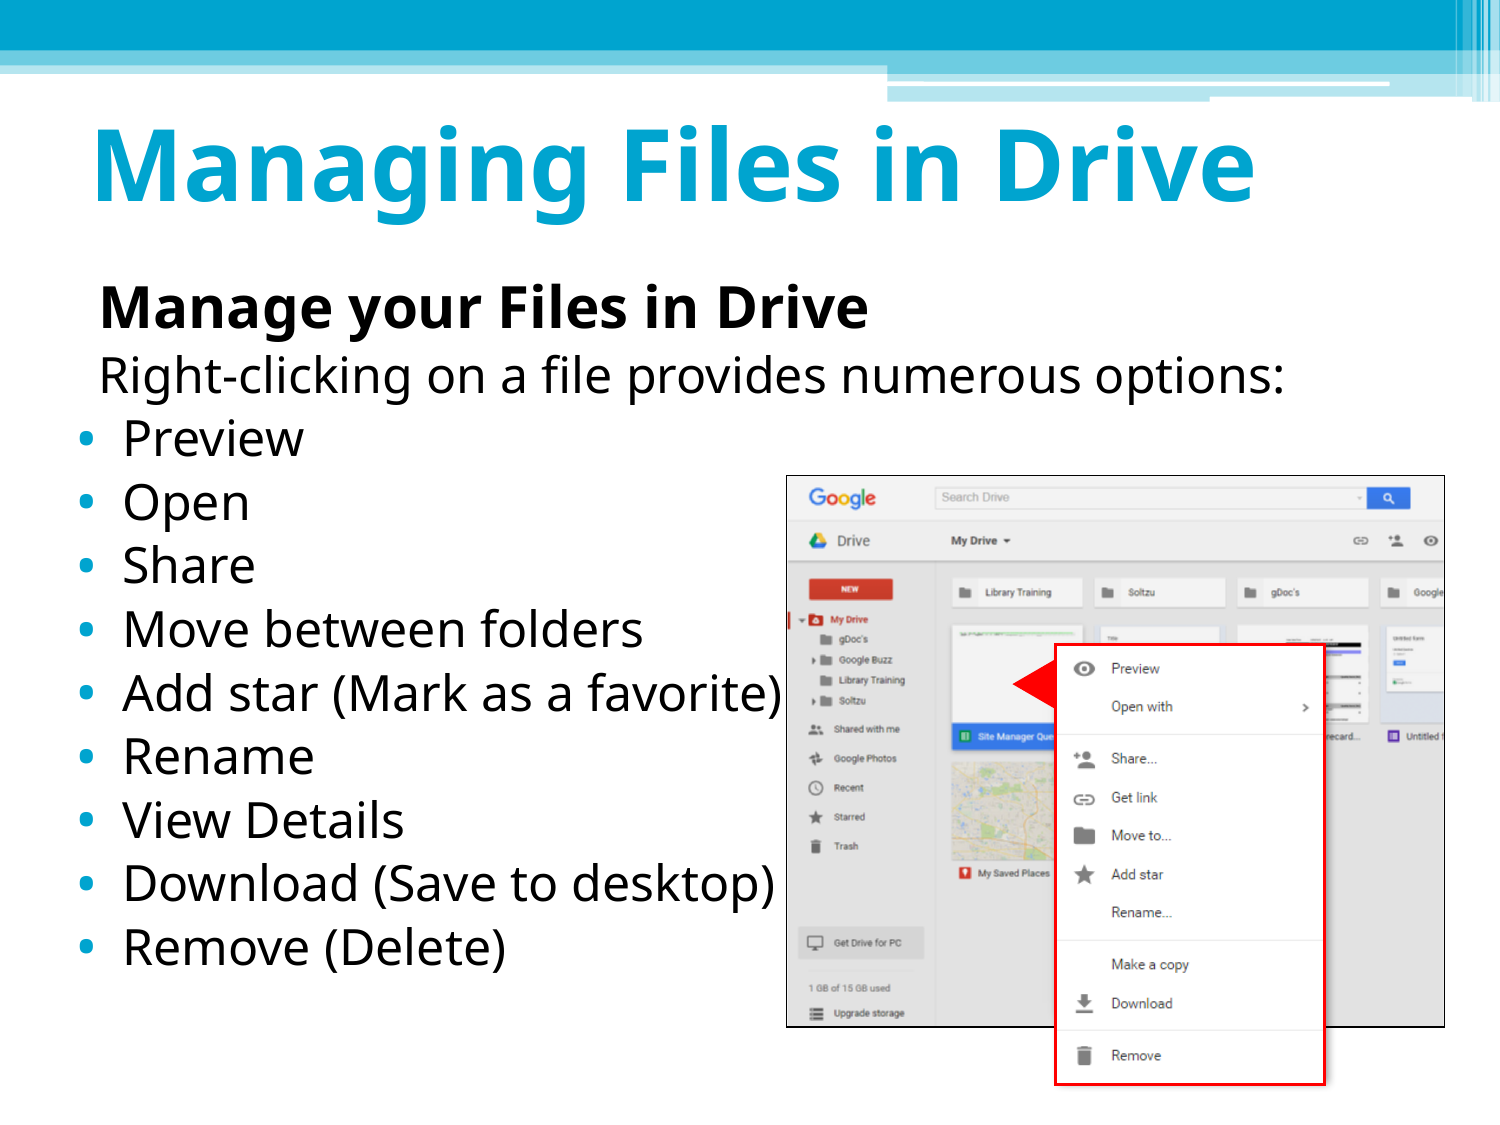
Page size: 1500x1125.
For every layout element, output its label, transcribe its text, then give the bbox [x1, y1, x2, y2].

picture [787, 476, 1444, 1083]
list Manage your Files in Drive Right-clicking on a file provides numerous options: Preview Open Share Move between folders Add star (Mark as a favorite) Rename View Details Download (Save to desktop) Remove (Delete) [62, 262, 1405, 999]
title Managing Files in Drive [75, 75, 1418, 248]
